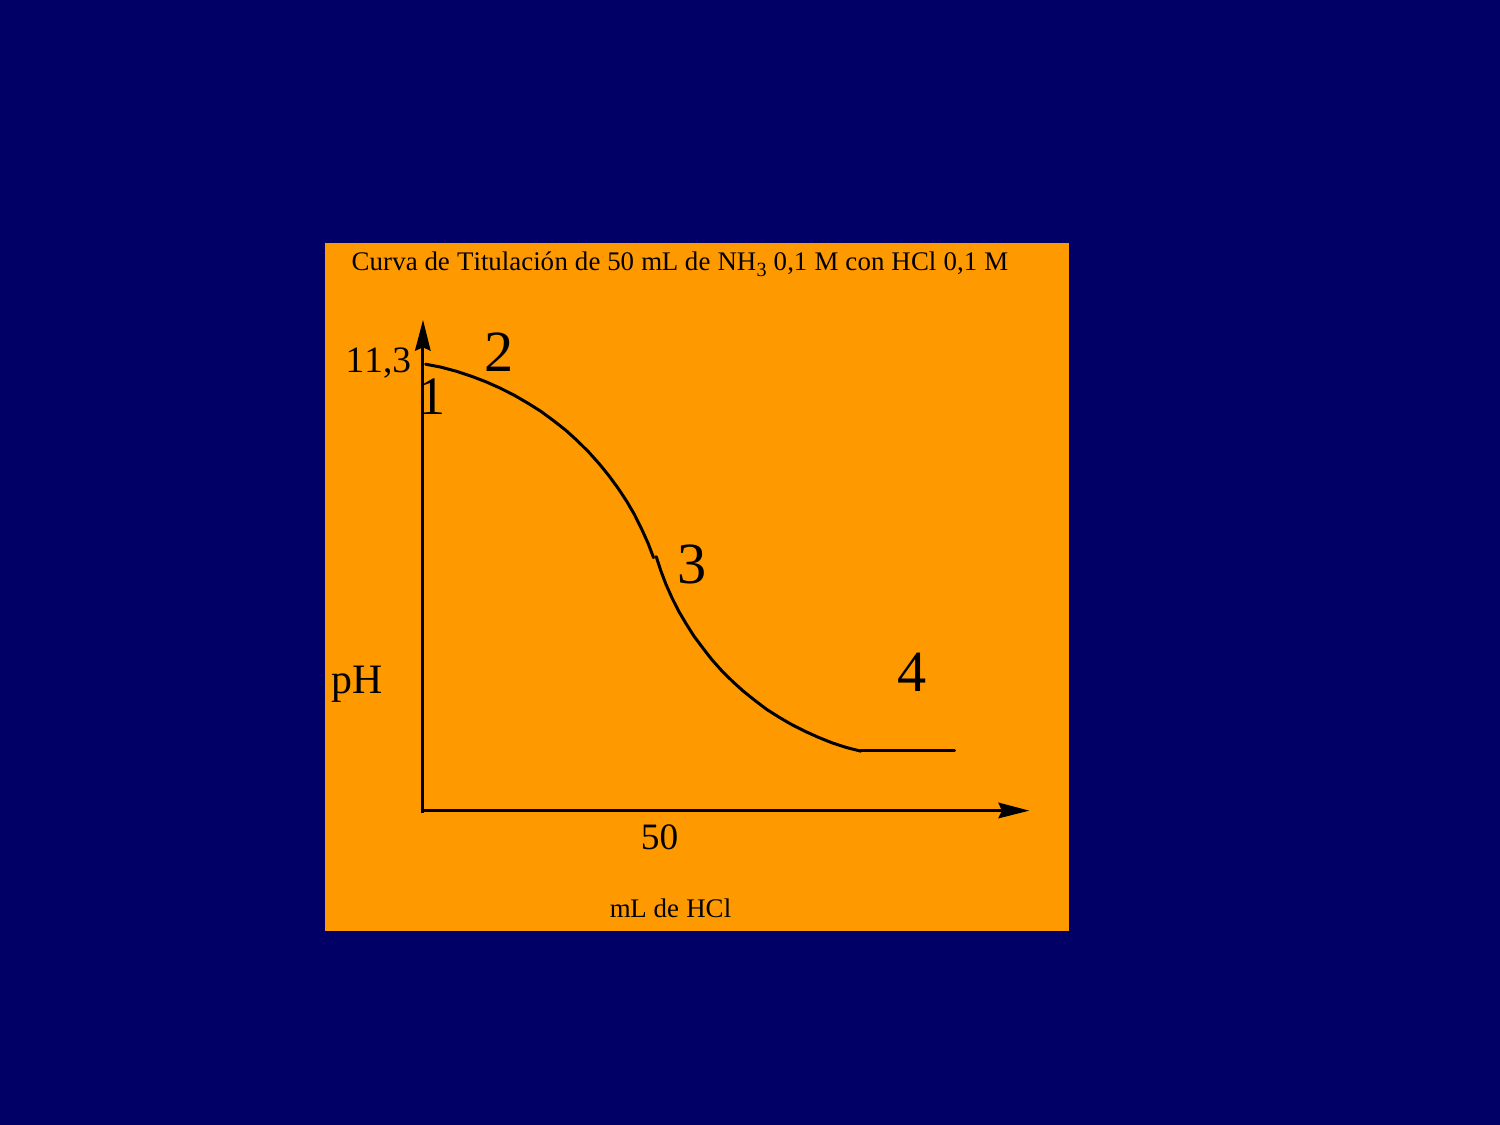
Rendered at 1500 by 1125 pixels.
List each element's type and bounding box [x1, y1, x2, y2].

text_box [324, 243, 1070, 932]
